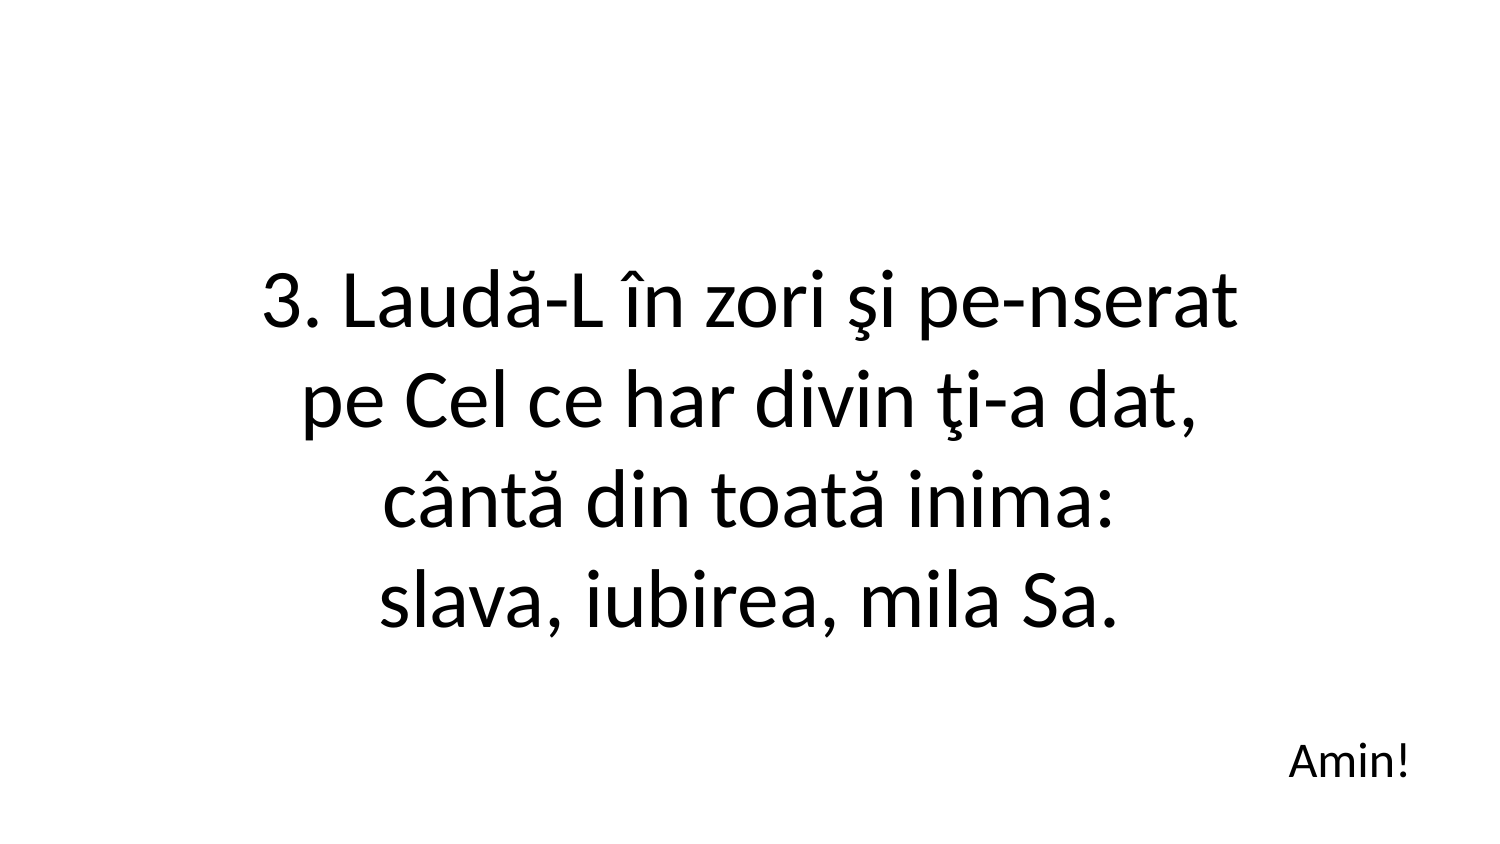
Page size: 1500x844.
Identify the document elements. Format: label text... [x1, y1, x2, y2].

text_box 3. Laudă-L în zori şi pe-nserat pe Cel ce har divin ţi-a dat, cântă din toată inima: slava, iubirea, mila Sa. [245, 192, 1255, 652]
text_box Amin! [1273, 674, 1427, 795]
